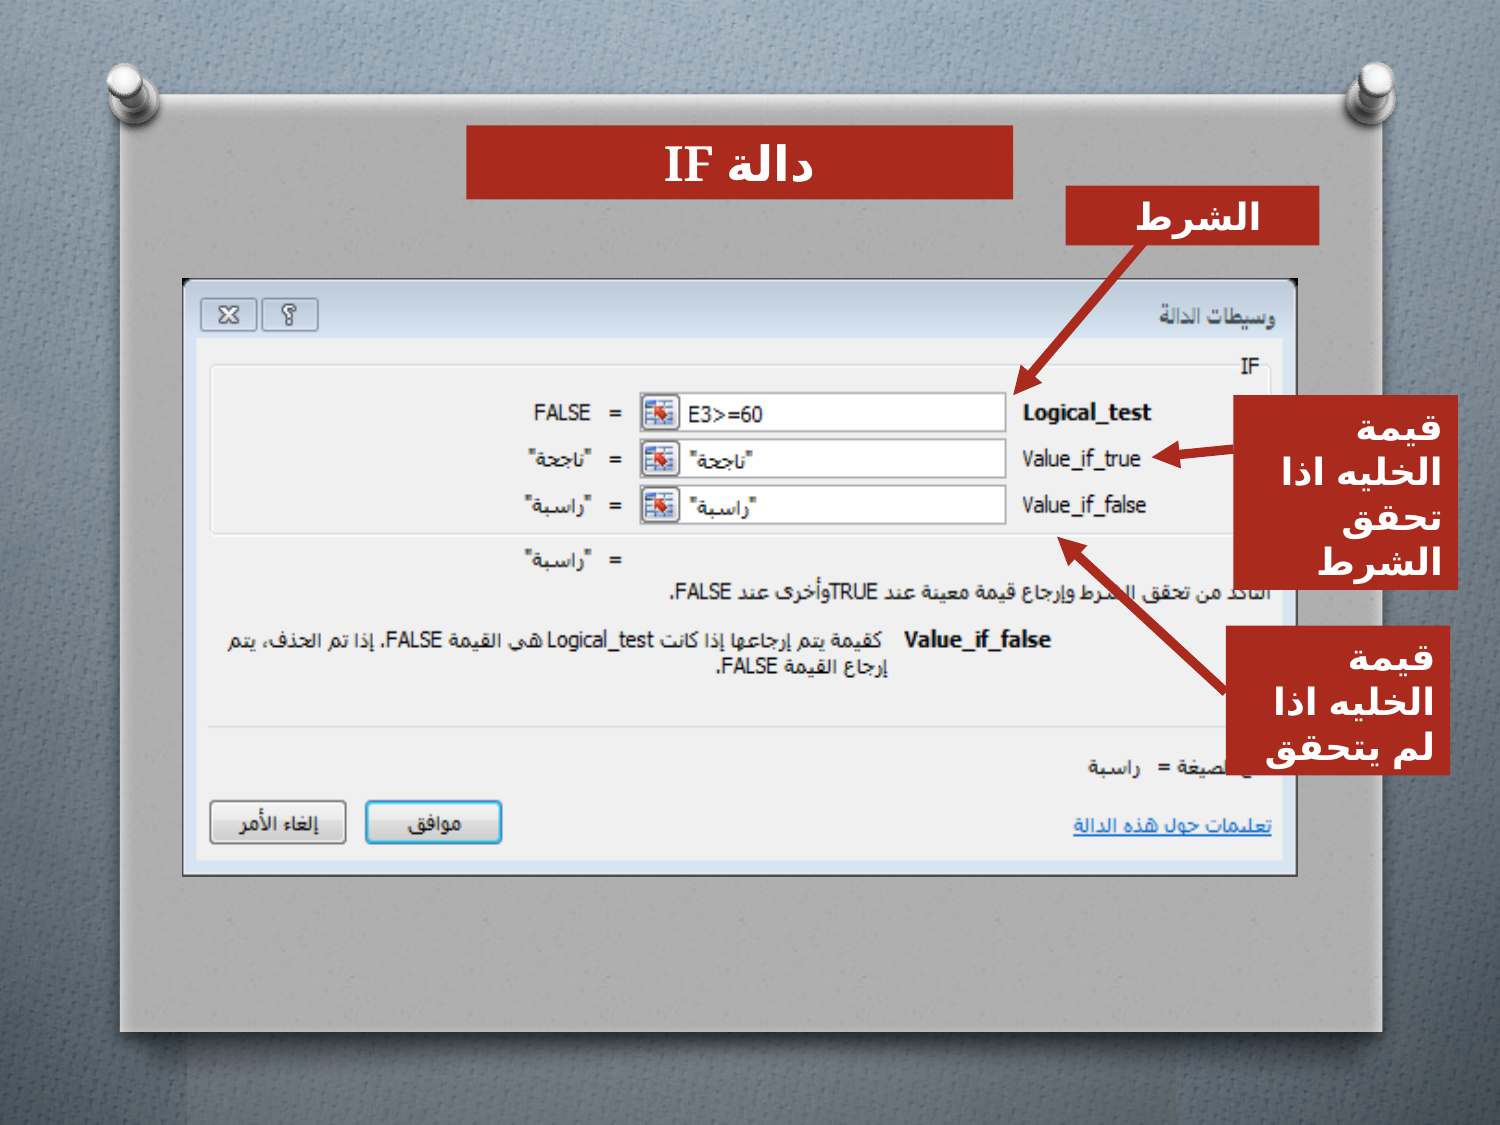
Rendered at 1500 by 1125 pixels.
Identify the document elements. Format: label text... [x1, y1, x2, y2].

picture [75, 29, 198, 153]
picture [181, 278, 1298, 877]
text_box قيمة الخليه اذا لم يتحقق [1298, 625, 1451, 776]
picture [1317, 35, 1439, 156]
text_box الشرط [1065, 185, 1320, 246]
title دالة IF [466, 125, 1014, 200]
text_box قيمة الخليه اذا تحقق الشرط [1298, 395, 1458, 590]
